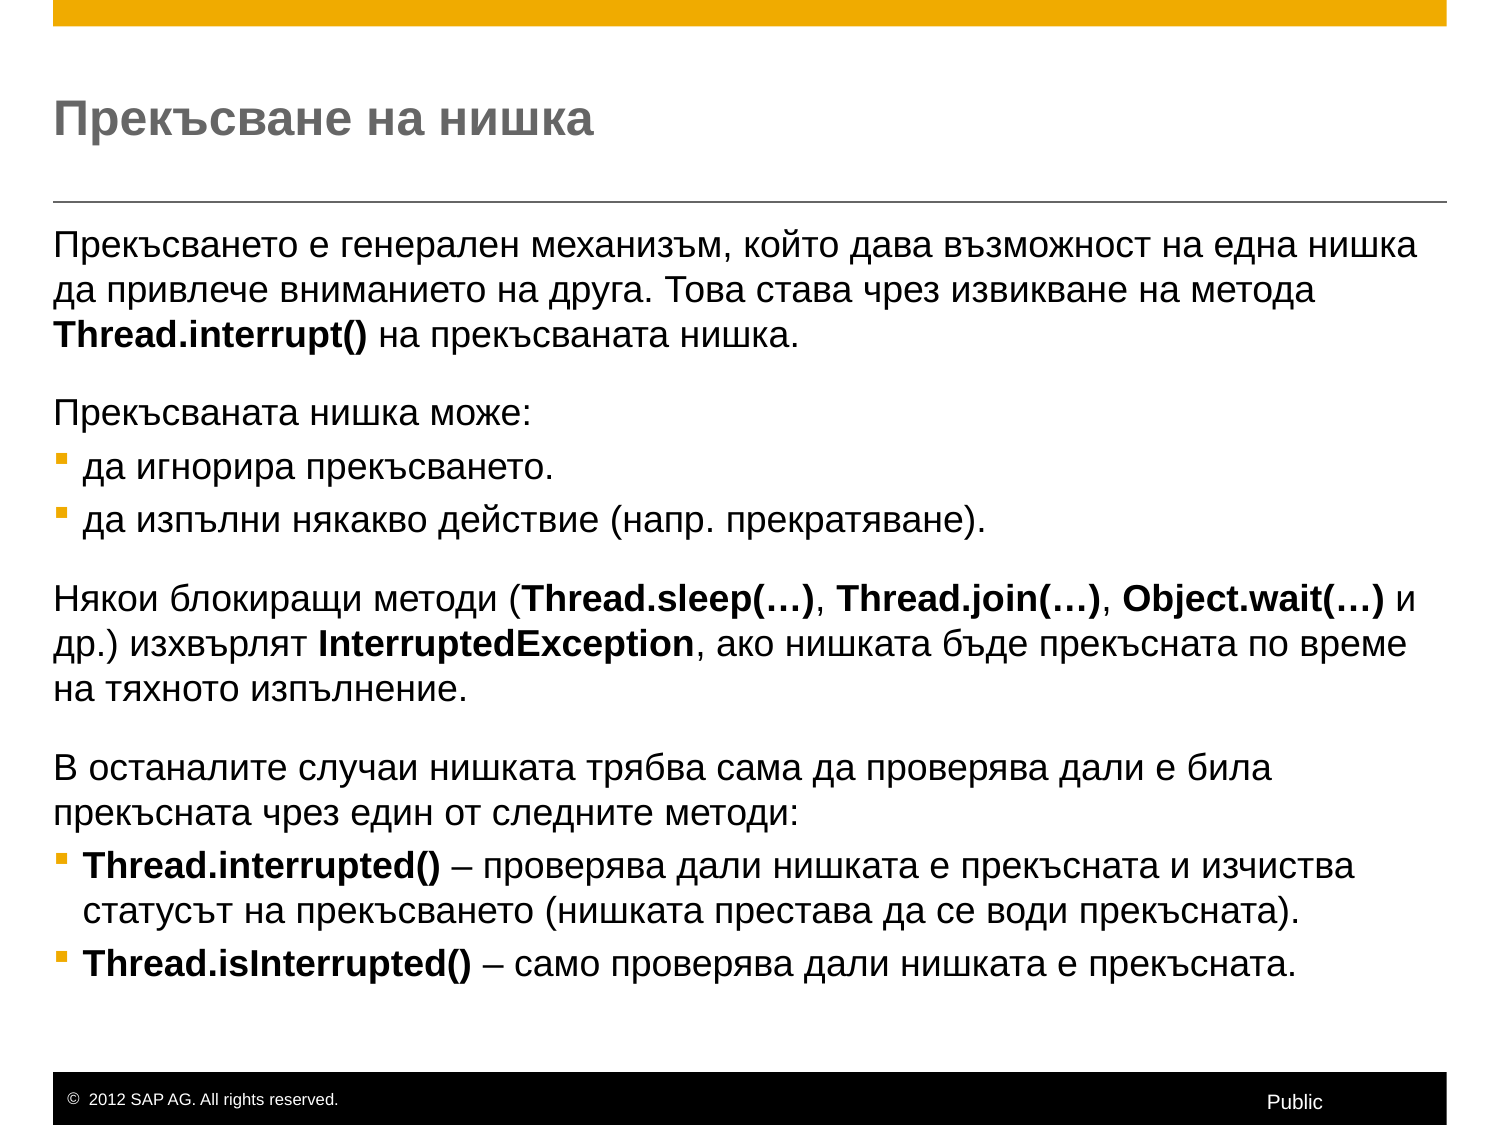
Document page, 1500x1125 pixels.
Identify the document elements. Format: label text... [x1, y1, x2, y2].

title Прекъсване на нишка [53, 53, 1447, 178]
list Прекъсването е генерален механизъм, който дава възможност на една нишка да привлече вниманието на друга. Това става чрез извикване на метода Thread.interrupt() на прекъсваната нишка. Прекъсваната нишка може: да игнорира прекъсването. да изпълни някакво действие (напр. прекратяване). Някои блокиращи методи (Thread.sleep(…), Thread.join(…), Object.wait(…) и др.) изхвърлят InterruptedException, ако нишката бъде прекъсната по време на тяхното изпълнение. В останалите случаи нишката трябва сама да проверява дали е била прекъсната чрез един от следните методи: Thread.interrupted() – проверява дали нишката е прекъсната и изчиства статусът на прекъсването (нишката престава да се води прекъсната). Thread.isInterrupted() – само проверява дали нишката е прекъсната. [53, 219, 1447, 1025]
